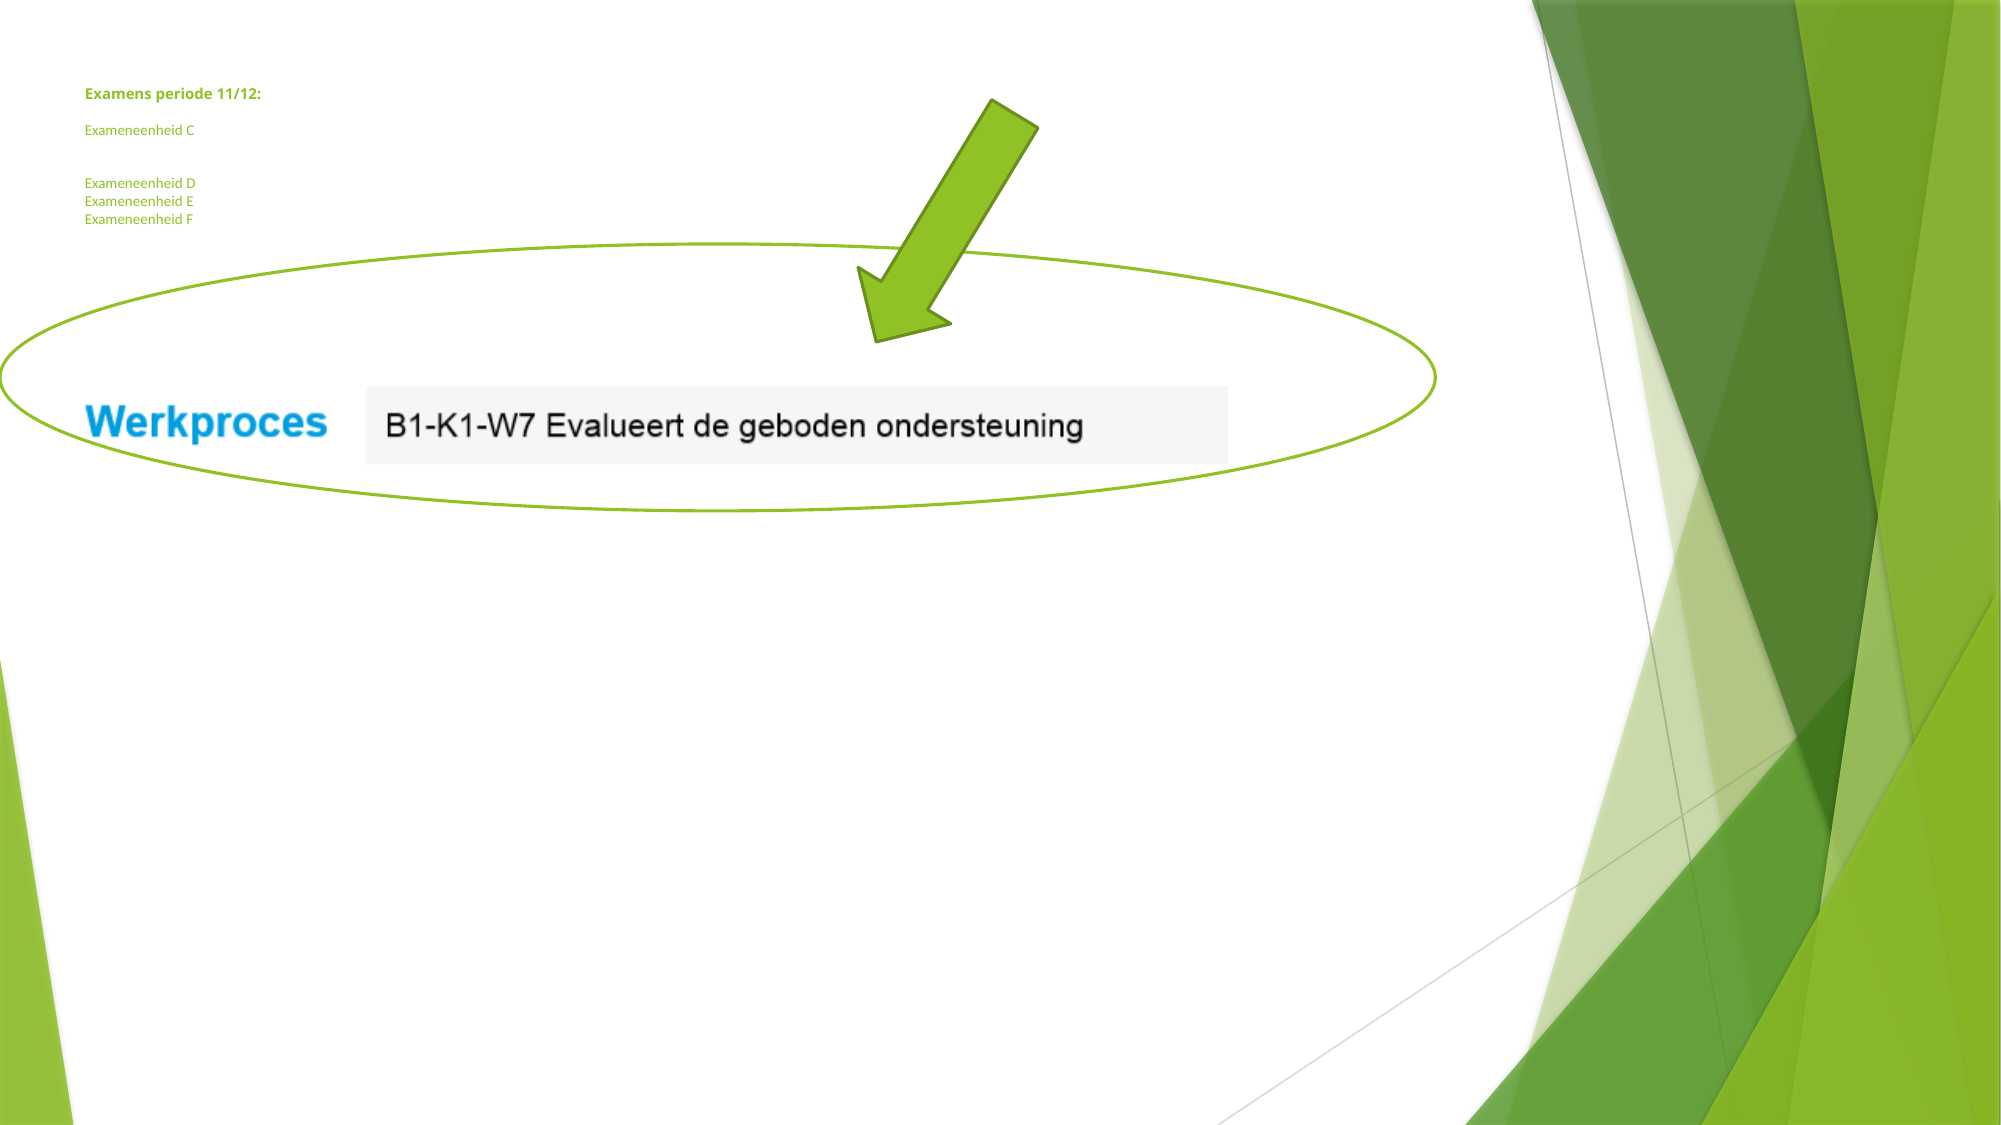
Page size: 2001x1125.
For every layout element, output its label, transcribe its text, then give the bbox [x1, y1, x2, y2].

text_box [248, 480, 1187, 513]
text_box [0, 242, 1437, 473]
picture [69, 376, 1229, 471]
text_box [856, 98, 1040, 344]
title Examens periode 11/12: Exameneenheid C Exameneenheid D Exameneenheid E Exameneenheid F [69, 58, 1480, 276]
